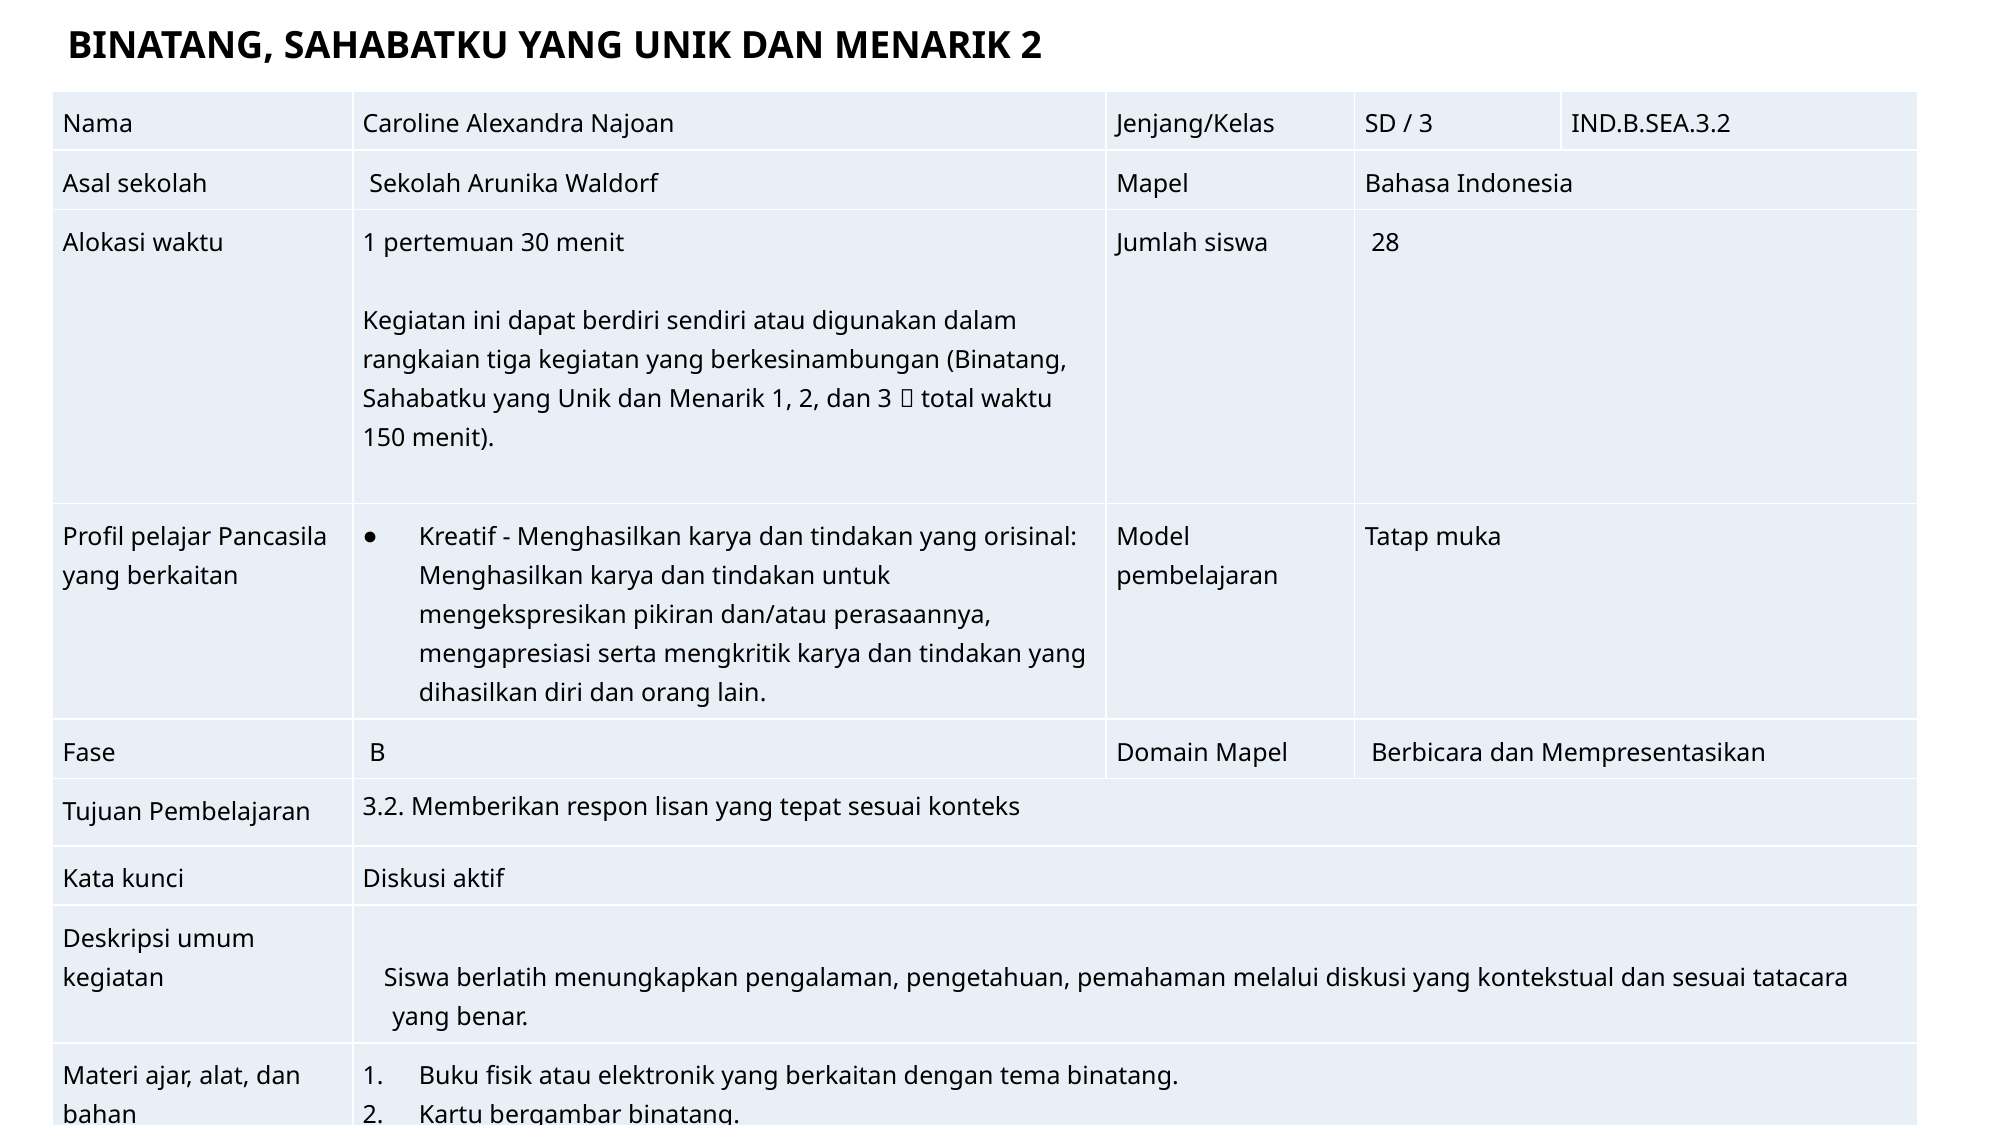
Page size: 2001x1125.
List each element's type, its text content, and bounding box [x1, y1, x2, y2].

table_cell Kata kunci [53, 847, 352, 904]
table_header Jenjang/Kelas [1107, 92, 1354, 149]
table_cell Jumlah siswa [1107, 210, 1354, 503]
table_cell Diskusi aktif [354, 847, 1917, 904]
table_cell Model pembelajaran [1107, 504, 1354, 718]
table_cell 1 pertemuan 30 menit Kegiatan ini dapat berdiri sendiri atau digunakan dalam rangkaian tiga kegiatan yang berkesinambungan (Binatang, Sahabatku yang Unik dan Menarik 1, 2, dan 3  total waktu 150 menit). [354, 210, 1105, 503]
table_cell Tatap muka [1355, 504, 1917, 718]
table_cell Tujuan Pembelajaran [53, 779, 352, 845]
table_cell Bahasa Indonesia [1355, 151, 1917, 209]
table_cell Domain Mapel [1107, 720, 1354, 778]
table_cell Alokasi waktu [53, 210, 352, 503]
table_cell Materi ajar, alat, dan bahan [53, 1044, 352, 1125]
table_header IND.B.SEA.3.2 [1562, 92, 1917, 149]
table_cell Fase [53, 720, 352, 778]
table_cell Asal sekolah [53, 151, 352, 209]
table_header Caroline Alexandra Najoan [354, 92, 1105, 149]
table_cell Siswa berlatih menungkapkan pengalaman, pengetahuan, pemahaman melalui diskusi yang kontekstual dan sesuai tatacara yang benar. [354, 906, 1917, 1042]
table_cell Profil pelajar Pancasila yang berkaitan [53, 504, 352, 718]
table_header Nama [53, 112, 352, 149]
table_cell Berbicara dan Mempresentasikan [1355, 720, 1917, 778]
table_cell Mapel [1107, 151, 1354, 209]
table_cell Deskripsi umum kegiatan [53, 906, 352, 1042]
table_cell 3.2. Memberikan respon lisan yang tepat sesuai konteks [354, 779, 1917, 845]
table_header SD / 3 [1355, 92, 1560, 149]
table_cell 28 [1355, 210, 1917, 503]
table_cell B [354, 720, 1105, 778]
table_cell Kreatif - Menghasilkan karya dan tindakan yang orisinal: Menghasilkan karya dan tindakan untuk mengekspresikan pikiran dan/atau perasaannya, mengapresiasi serta mengkritik karya dan tindakan yang dihasilkan diri dan orang lain. [354, 504, 1105, 718]
text_box BINATANG, SAHABATKU YANG UNIK DAN MENARIK 2 [52, 21, 1059, 112]
table_cell Sekolah Arunika Waldorf [354, 151, 1105, 209]
table_cell Buku fisik atau elektronik yang berkaitan dengan tema binatang. Kartu bergambar binatang. [354, 1044, 1917, 1125]
